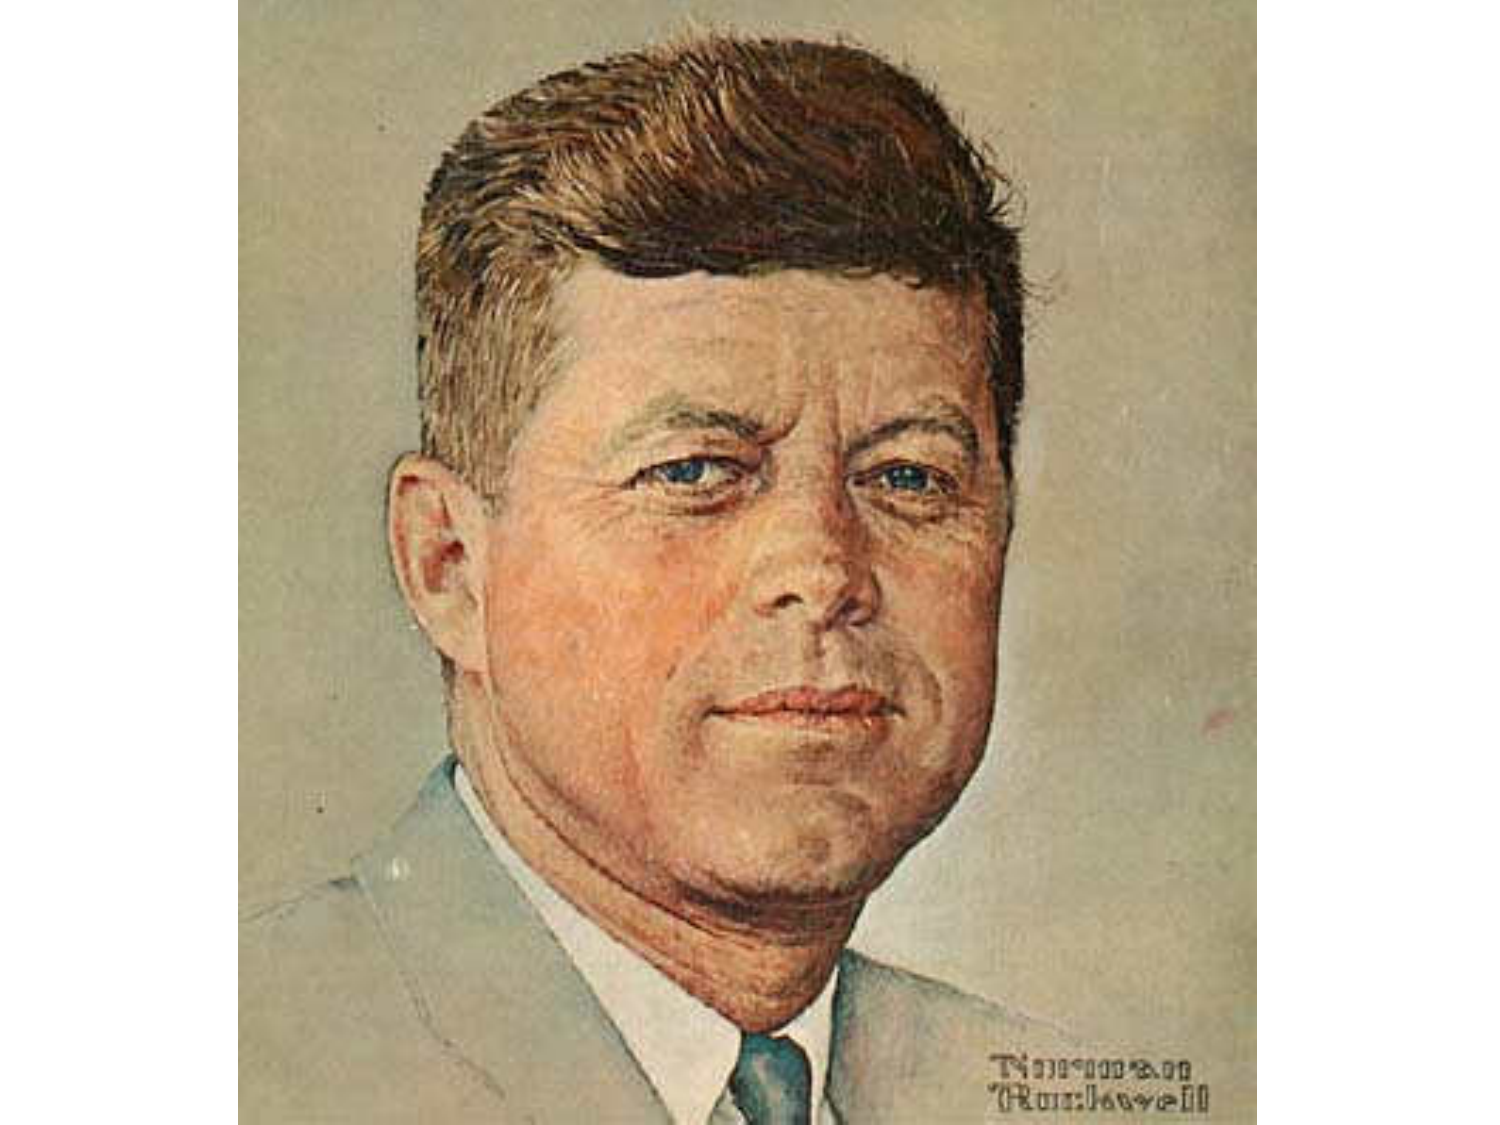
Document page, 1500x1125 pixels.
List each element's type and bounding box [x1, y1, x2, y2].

picture [238, 0, 1257, 1125]
